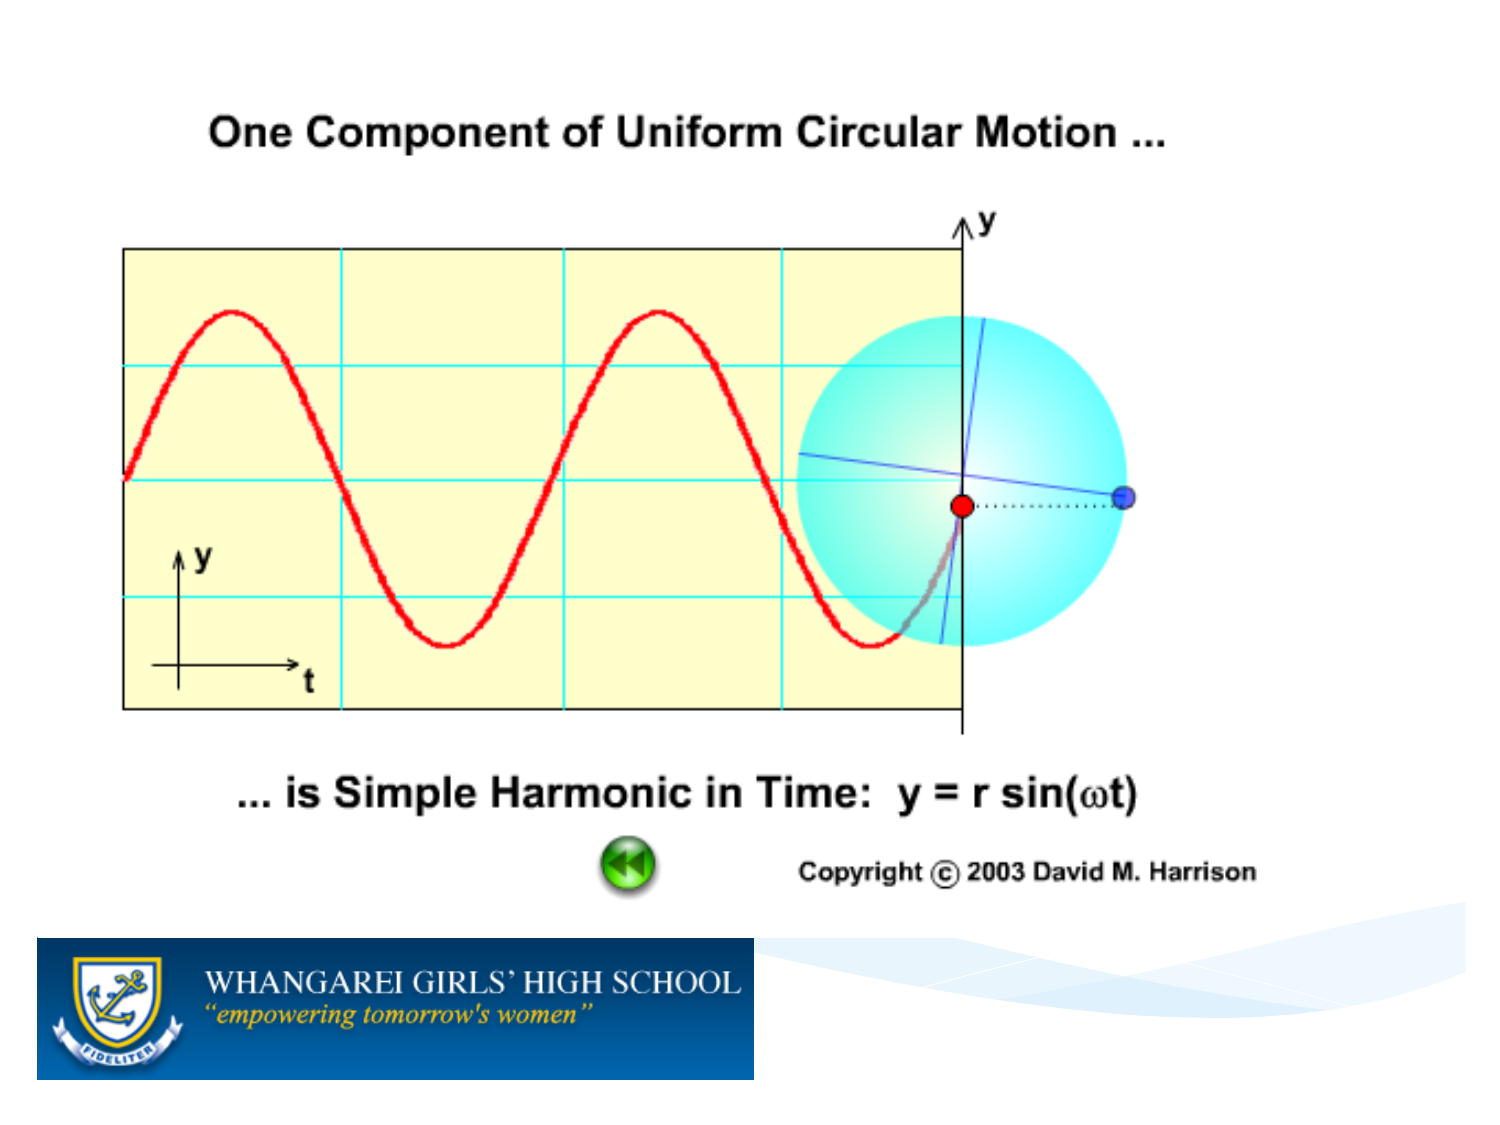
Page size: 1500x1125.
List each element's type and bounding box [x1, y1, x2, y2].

picture [37, 74, 1288, 1080]
